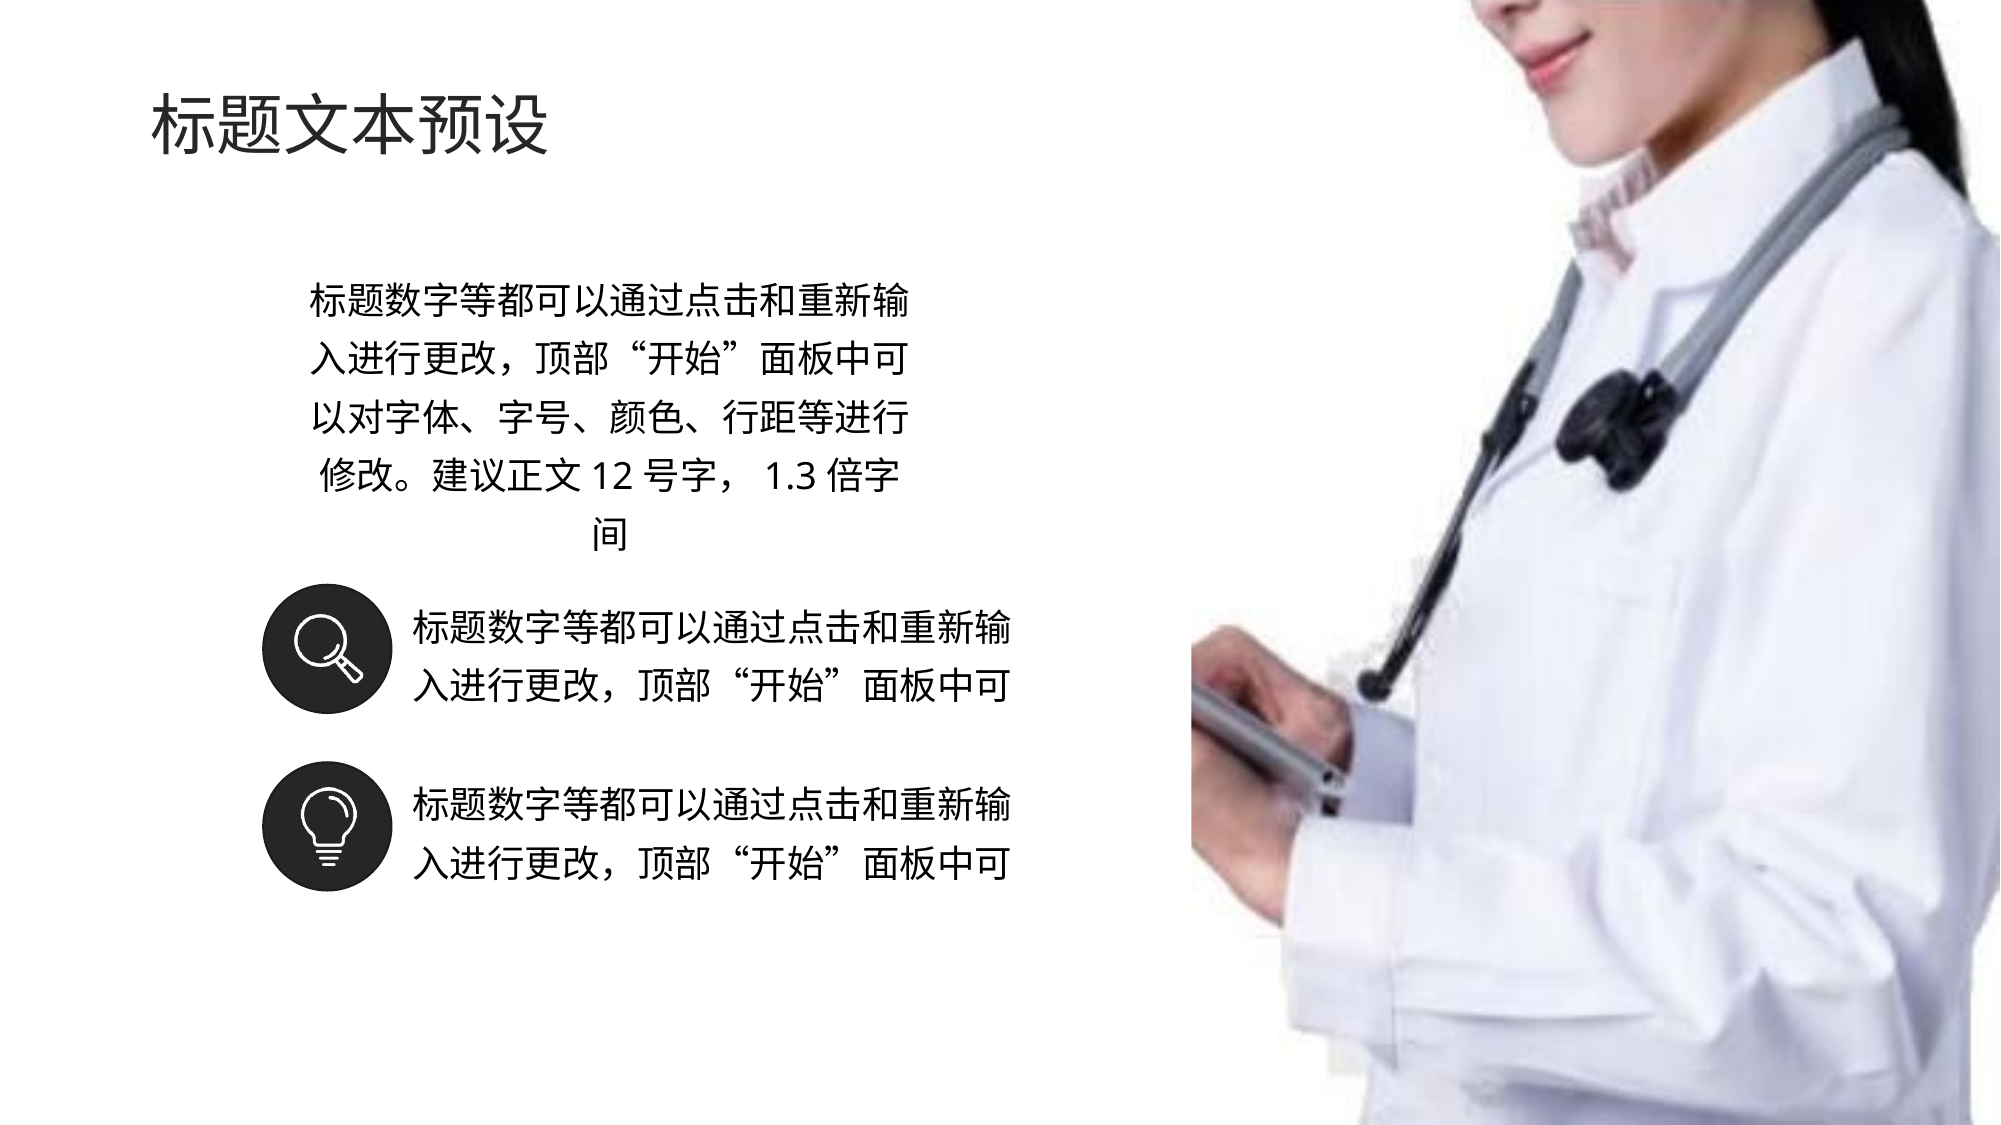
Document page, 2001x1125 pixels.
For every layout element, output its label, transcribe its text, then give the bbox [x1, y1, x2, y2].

text_box 标题数字等都可以通过点击和重新输入进行更改，顶部“开始”面板中可 [391, 584, 1033, 713]
text_box 标题数字等都可以通过点击和重新输入进行更改，顶部“开始”面板中可 [391, 762, 1033, 891]
picture [289, 787, 368, 866]
picture [1191, 0, 2000, 1125]
text_box [262, 583, 391, 715]
text_box [262, 761, 391, 892]
text_box 标题文本预设 [135, 75, 566, 171]
picture [289, 609, 368, 688]
text_box 标题数字等都可以通过点击和重新输入进行更改，顶部“开始”面板中可以对字体、字号、颜色、行距等进行修改。建议正文12号字，1.3倍字间 [289, 257, 931, 562]
